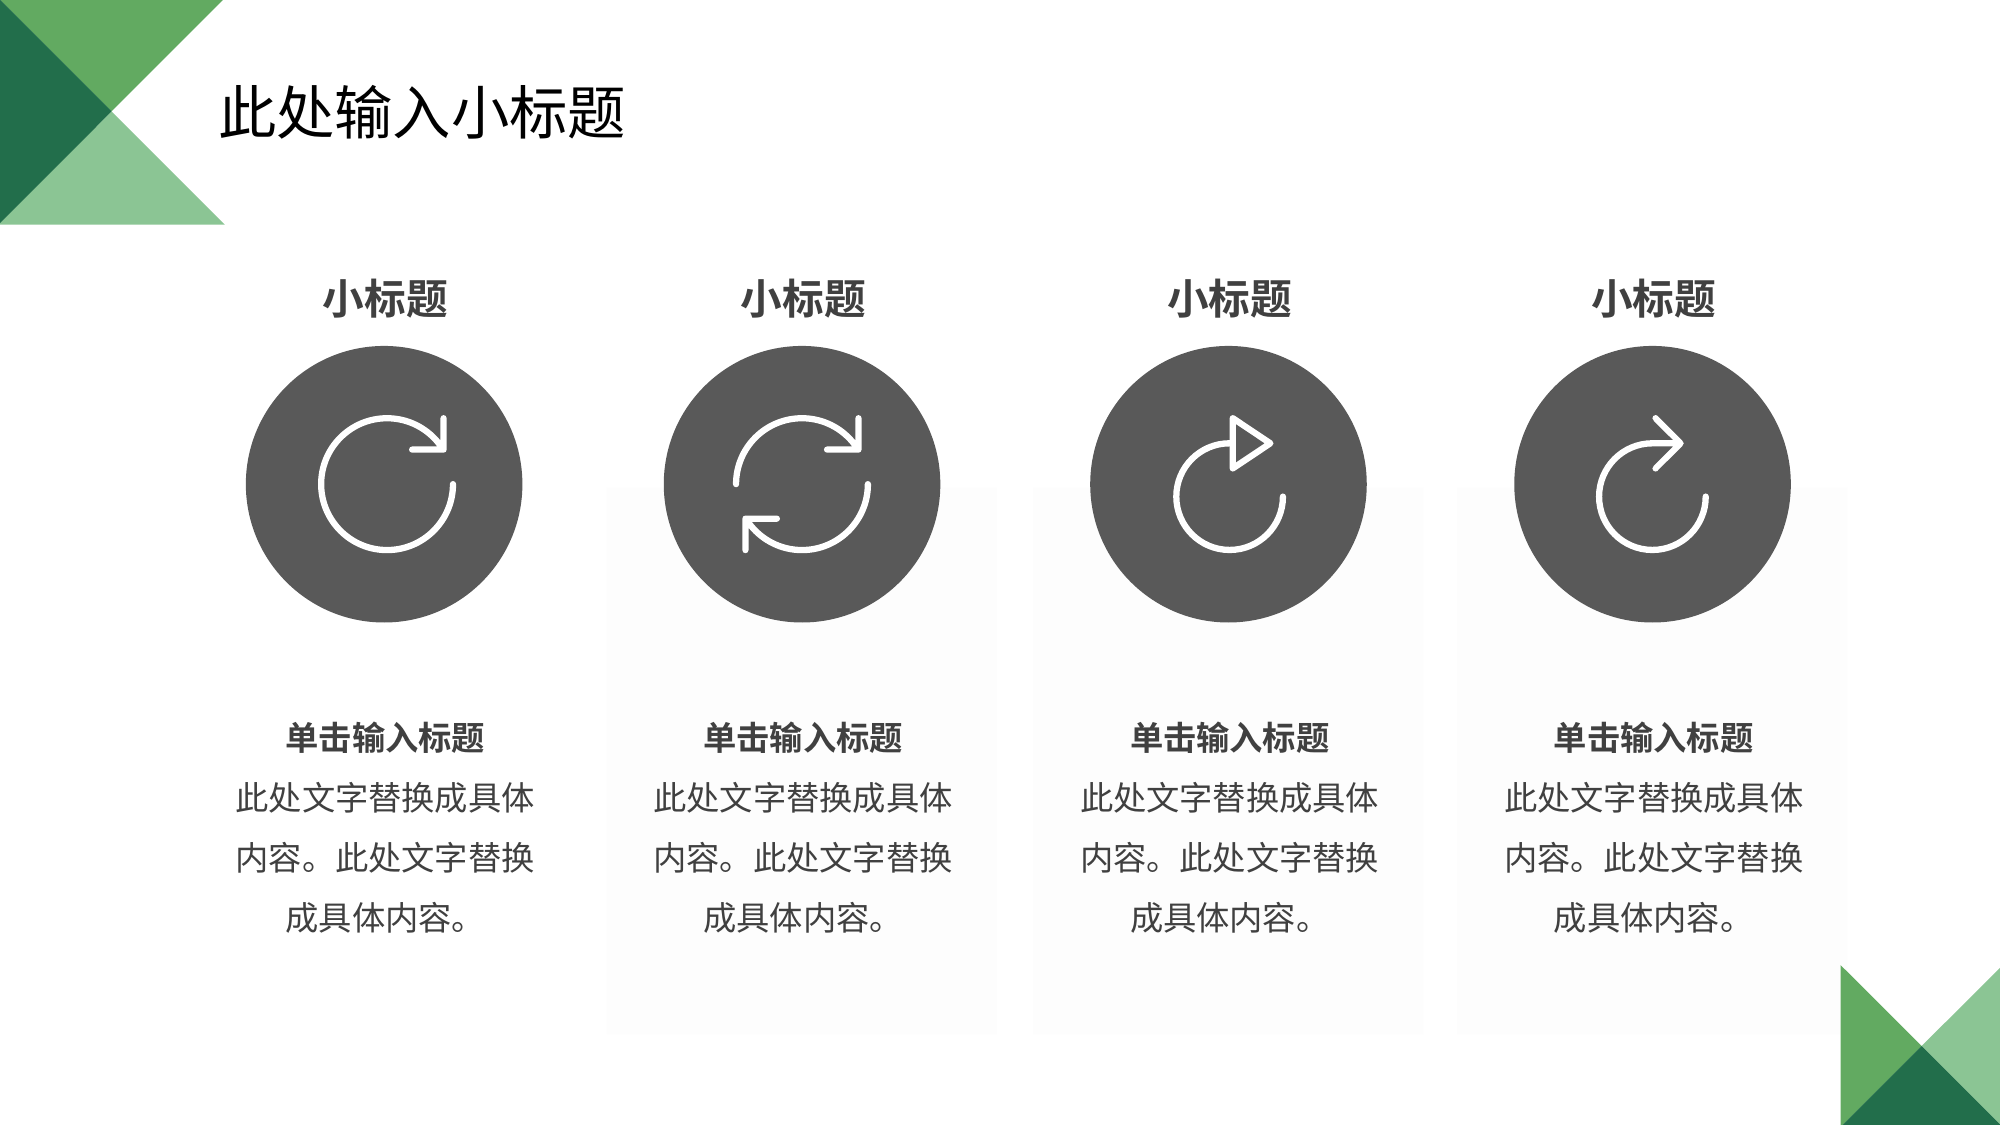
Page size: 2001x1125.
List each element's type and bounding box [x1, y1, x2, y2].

text_box [0, 0, 2000, 1125]
